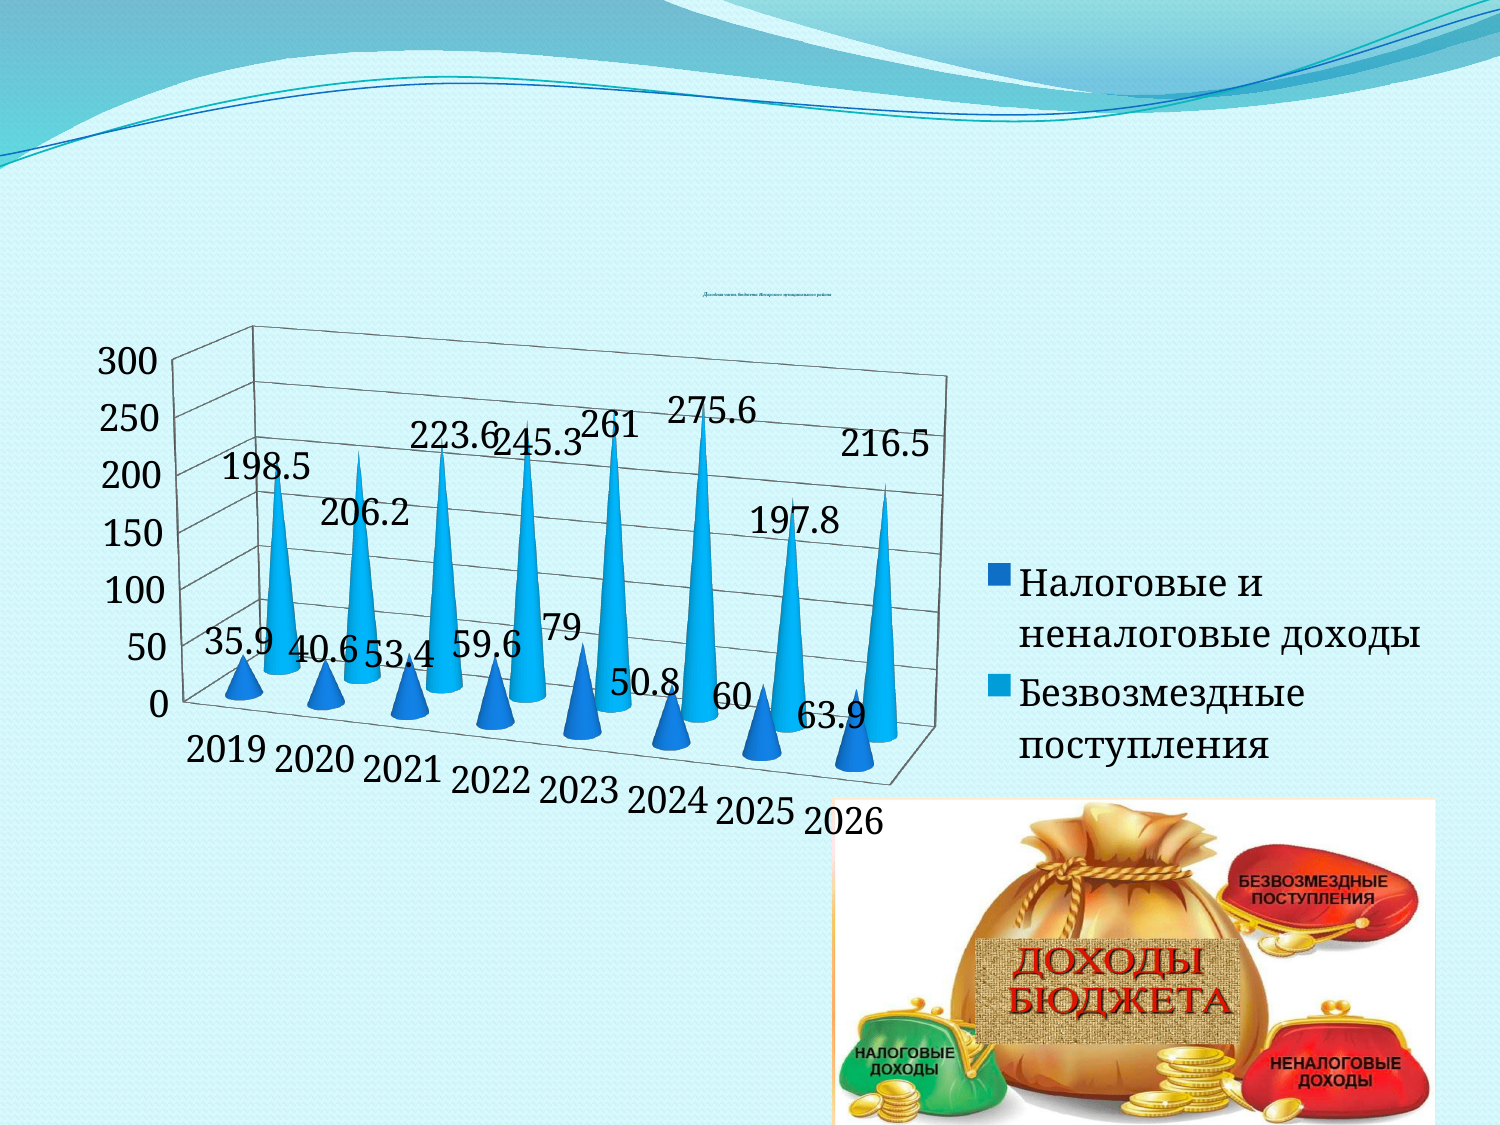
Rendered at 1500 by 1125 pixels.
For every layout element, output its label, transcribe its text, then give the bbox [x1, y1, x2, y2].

chart [41, 302, 1448, 1023]
title Доходная часть бюджета Инсарского муниципального района [112, 137, 1424, 301]
picture [832, 1033, 1436, 1125]
